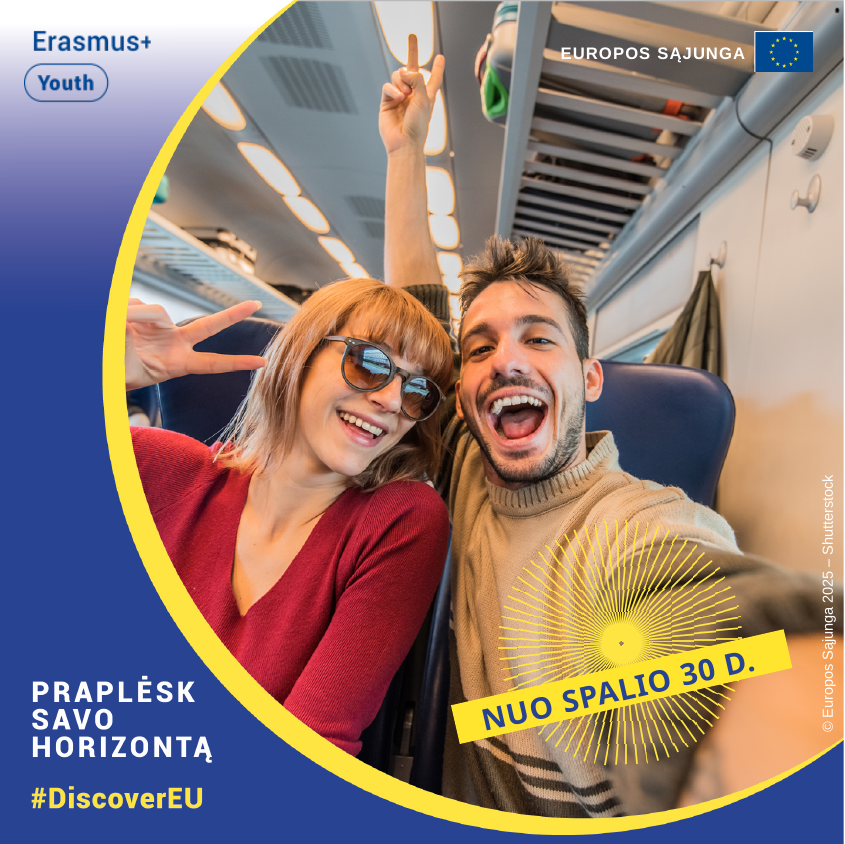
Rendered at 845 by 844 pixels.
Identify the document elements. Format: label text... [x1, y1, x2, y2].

list nuo spalio 30 d. [450, 629, 793, 744]
picture [0, 0, 844, 844]
